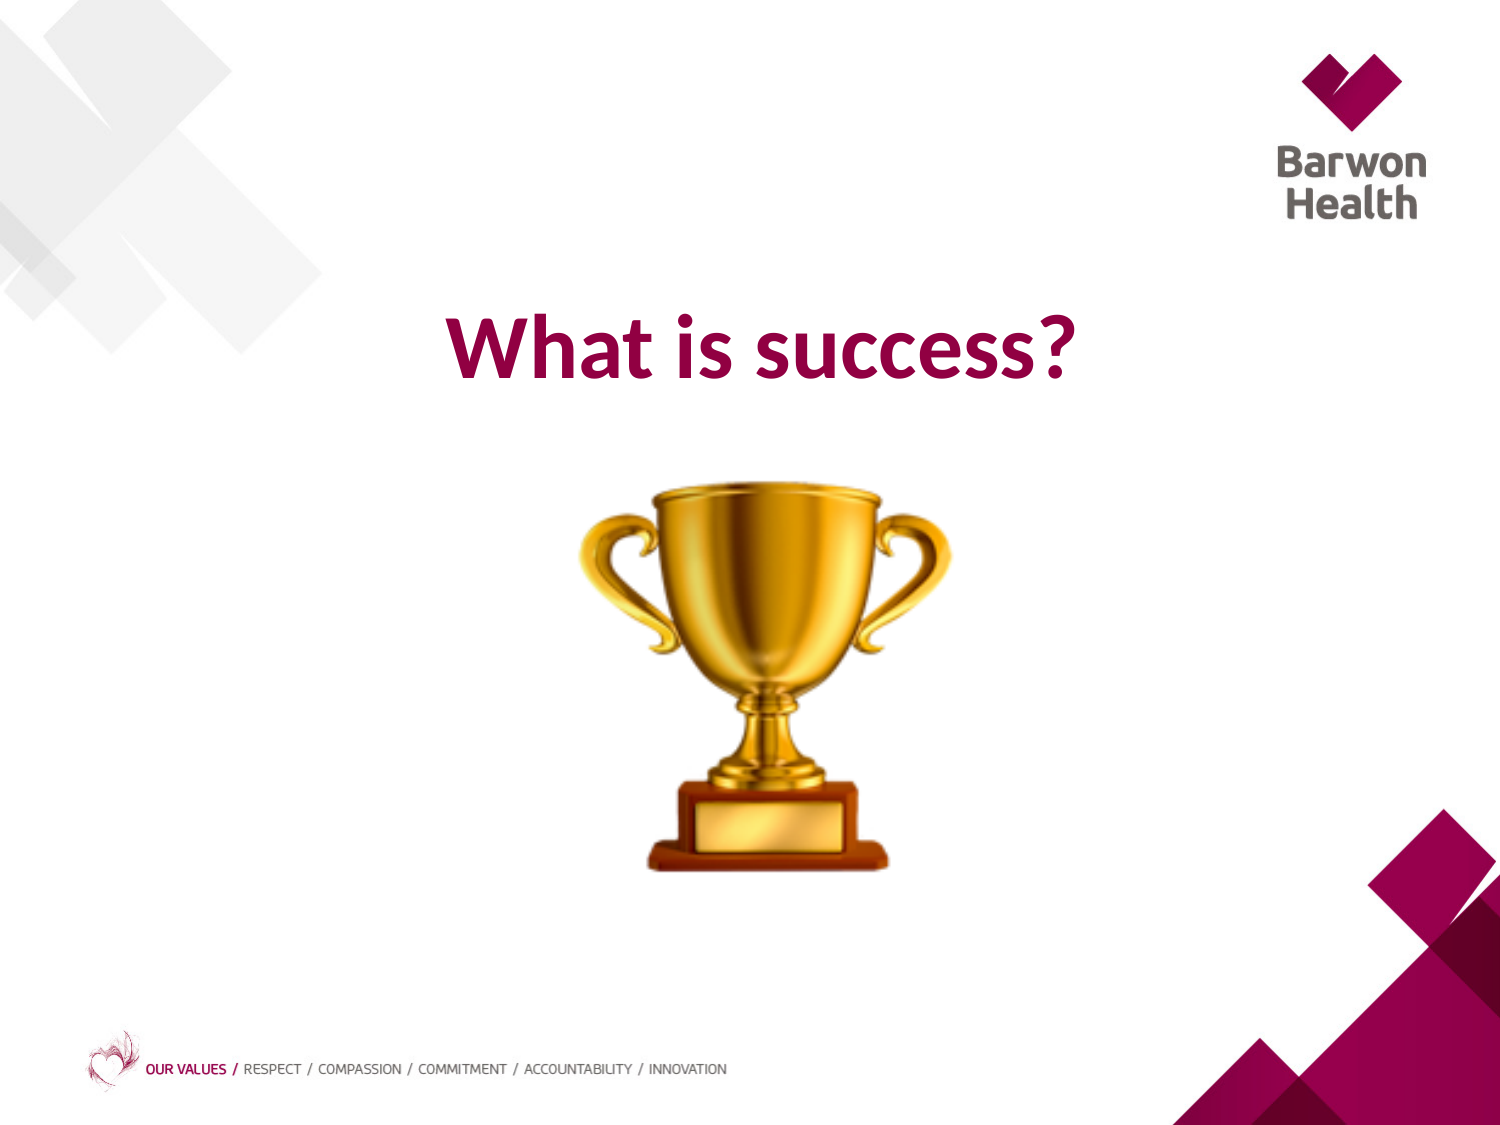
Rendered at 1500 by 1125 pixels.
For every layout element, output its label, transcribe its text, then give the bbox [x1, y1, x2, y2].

list What is success? [135, 278, 1411, 1017]
picture [0, 0, 1500, 1125]
